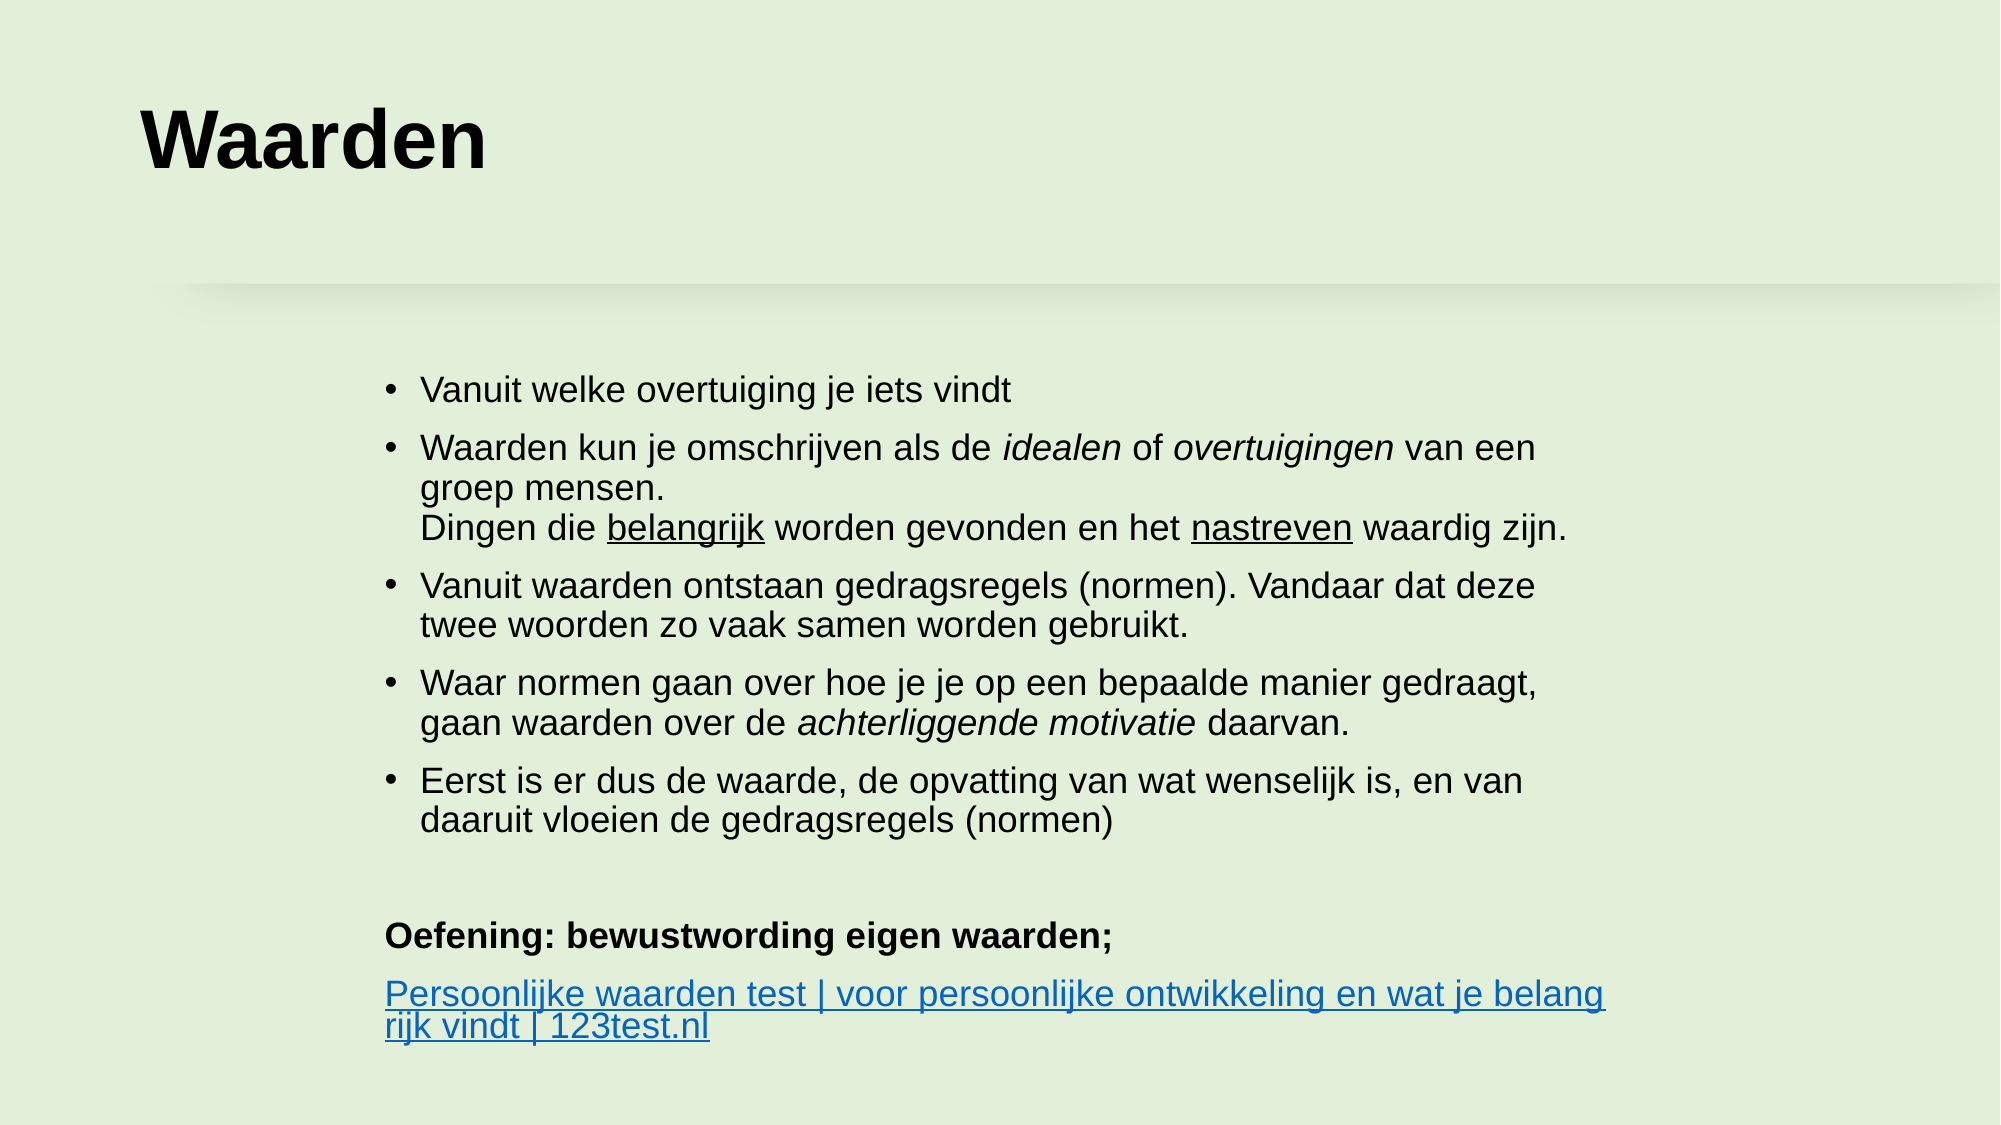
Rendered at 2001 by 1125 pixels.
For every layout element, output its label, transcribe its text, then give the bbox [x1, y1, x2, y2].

title Waarden [124, 46, 1751, 238]
text_box [0, 0, 2000, 285]
list Vanuit welke overtuiging je iets vindt Waarden kun je omschrijven als de idealen of overtuigingen van een groep mensen. Dingen die belangrijk worden gevonden en het nastreven waardig zijn. Vanuit waarden ontstaan gedragsregels (normen). Vandaar dat deze twee woorden zo vaak samen worden gebruikt. Waar normen gaan over hoe je je op een bepaalde manier gedraagt, gaan waarden over de achterliggende motivatie daarvan. Eerst is er dus de waarde, de opvatting van wat wenselijk is, en van daaruit vloeien de gedragsregels (normen) Oefening: bewustwording eigen waarden; Persoonlijke waarden test | voor persoonlijke ontwikkeling en wat je belangrijk vindt | 123test.nl [369, 363, 1630, 1026]
